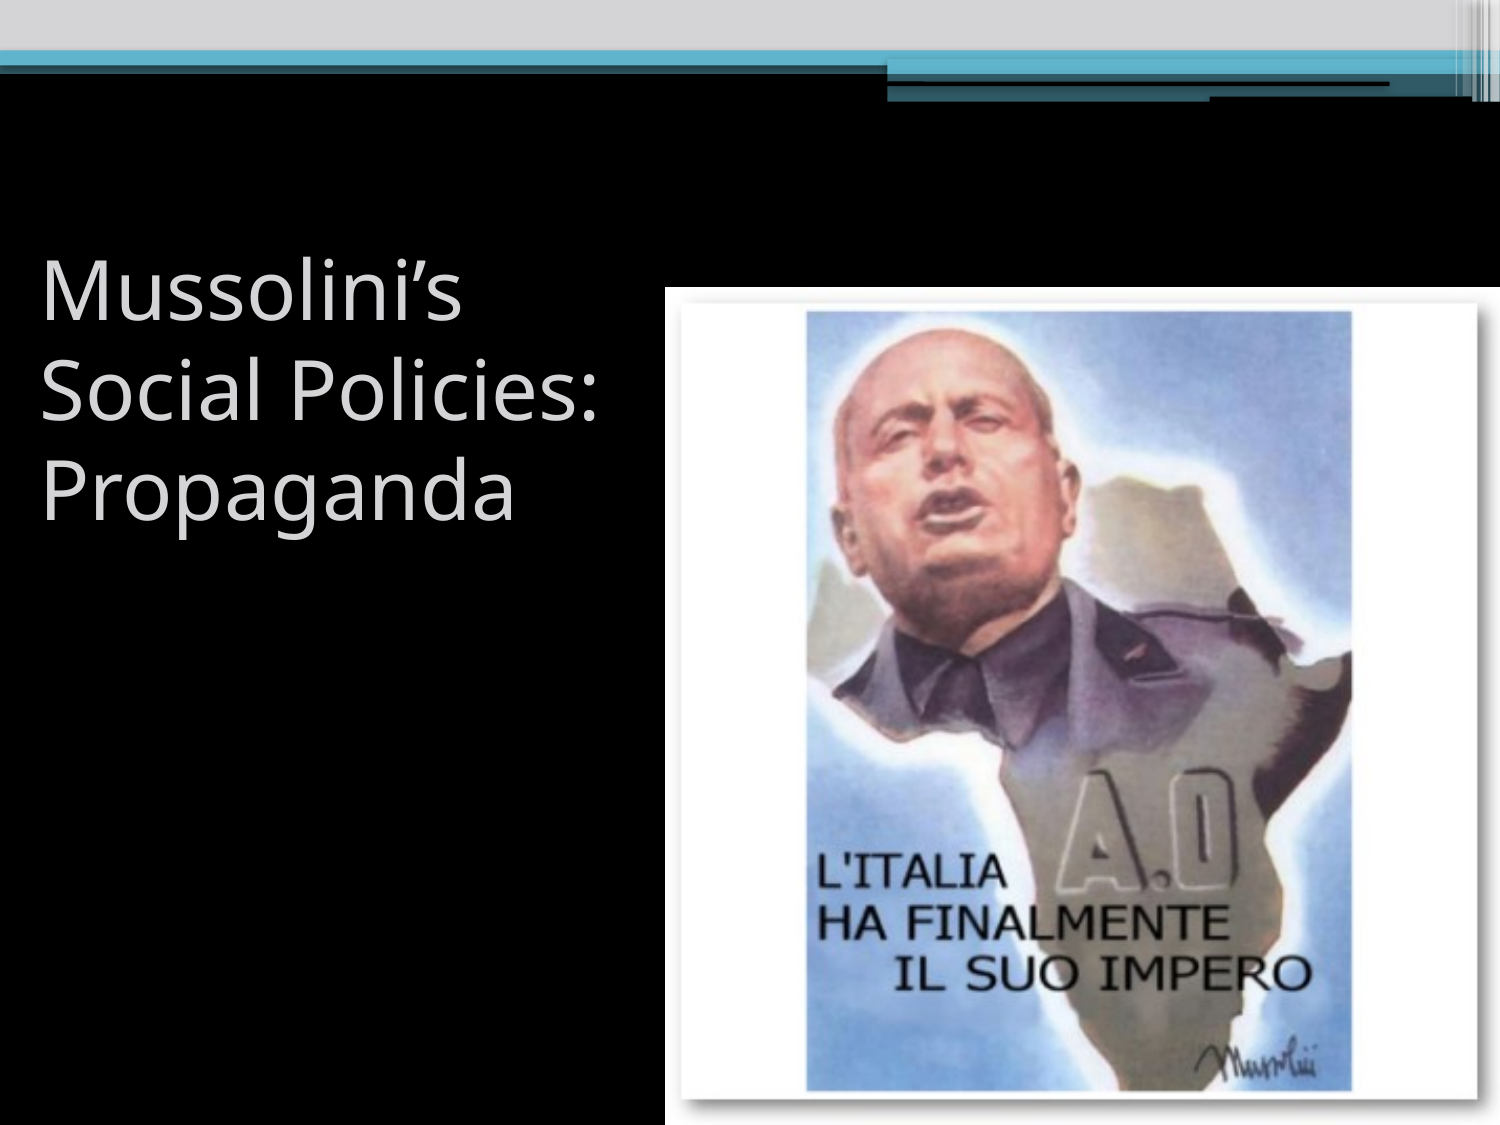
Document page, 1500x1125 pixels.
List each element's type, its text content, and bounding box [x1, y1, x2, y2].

title Mussolini’s Social Policies: Propaganda [24, 149, 675, 625]
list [287, 287, 1500, 1125]
